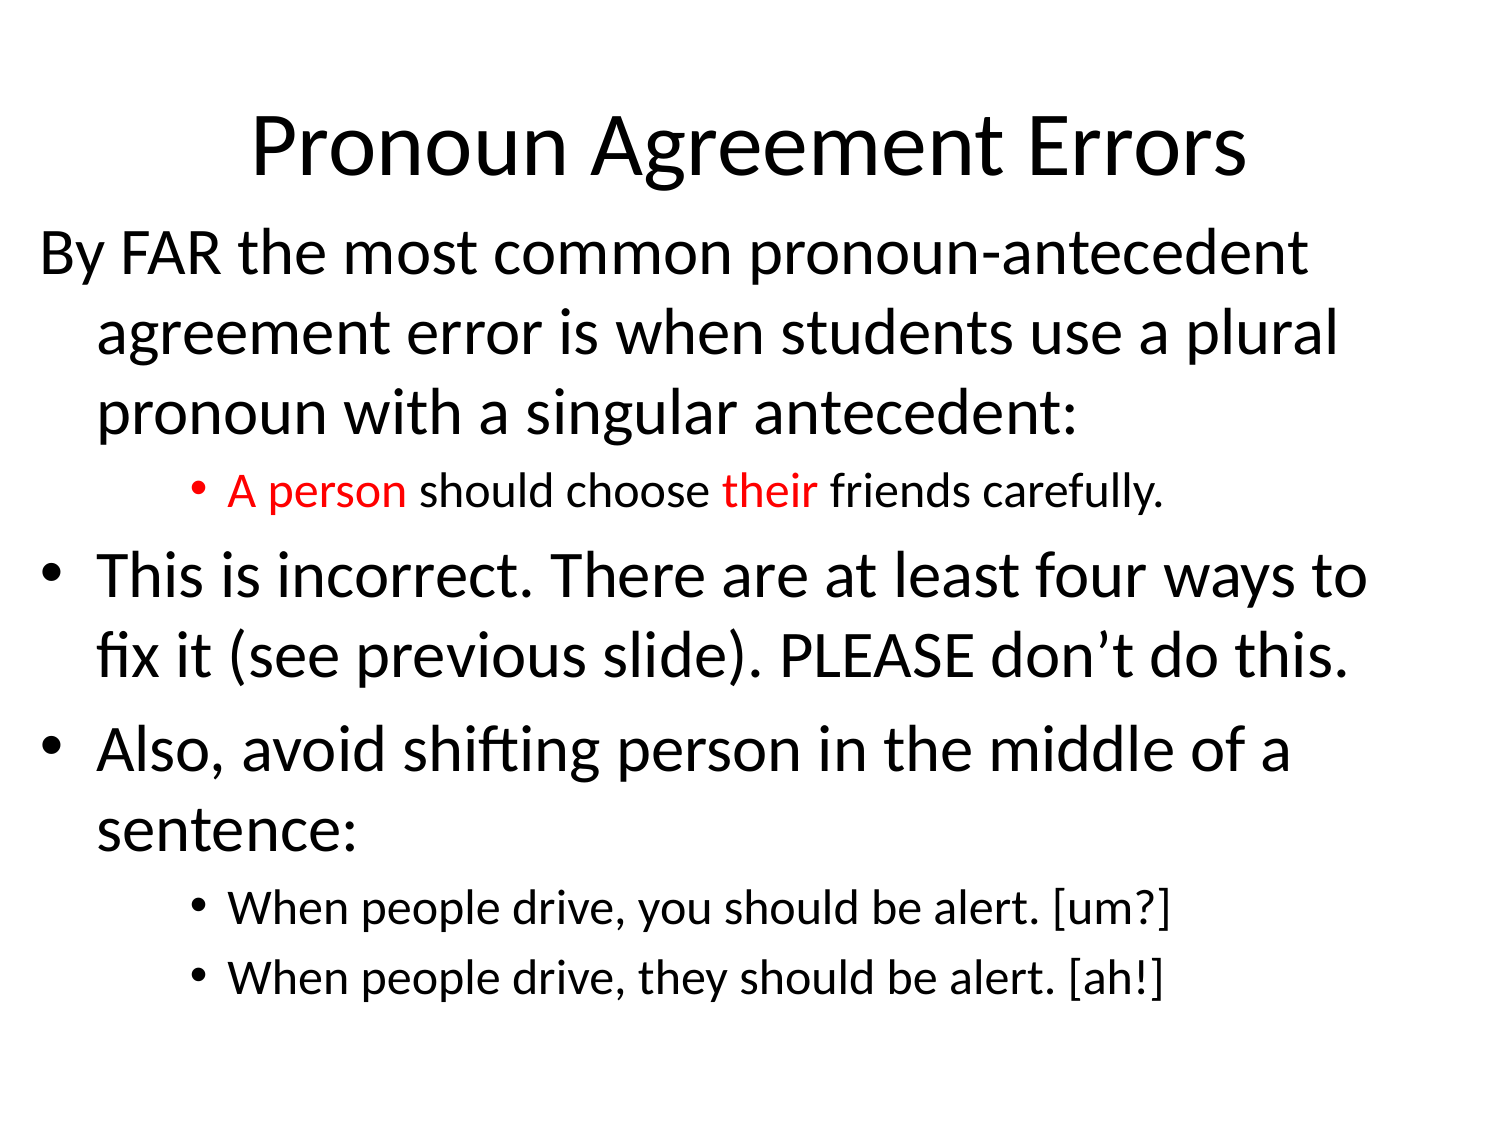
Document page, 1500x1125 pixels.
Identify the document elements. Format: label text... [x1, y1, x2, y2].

title Pronoun Agreement Errors [75, 45, 1425, 200]
list By FAR the most common pronoun-antecedent agreement error is when students use a plural pronoun with a singular antecedent: A person should choose their friends carefully. This is incorrect. There are at least four ways to fix it (see previous slide). PLEASE don’t do this. Also, avoid shifting person in the middle of a sentence: When people drive, you should be alert. [um?] When people drive, they should be alert. [ah!] [24, 200, 1463, 1088]
